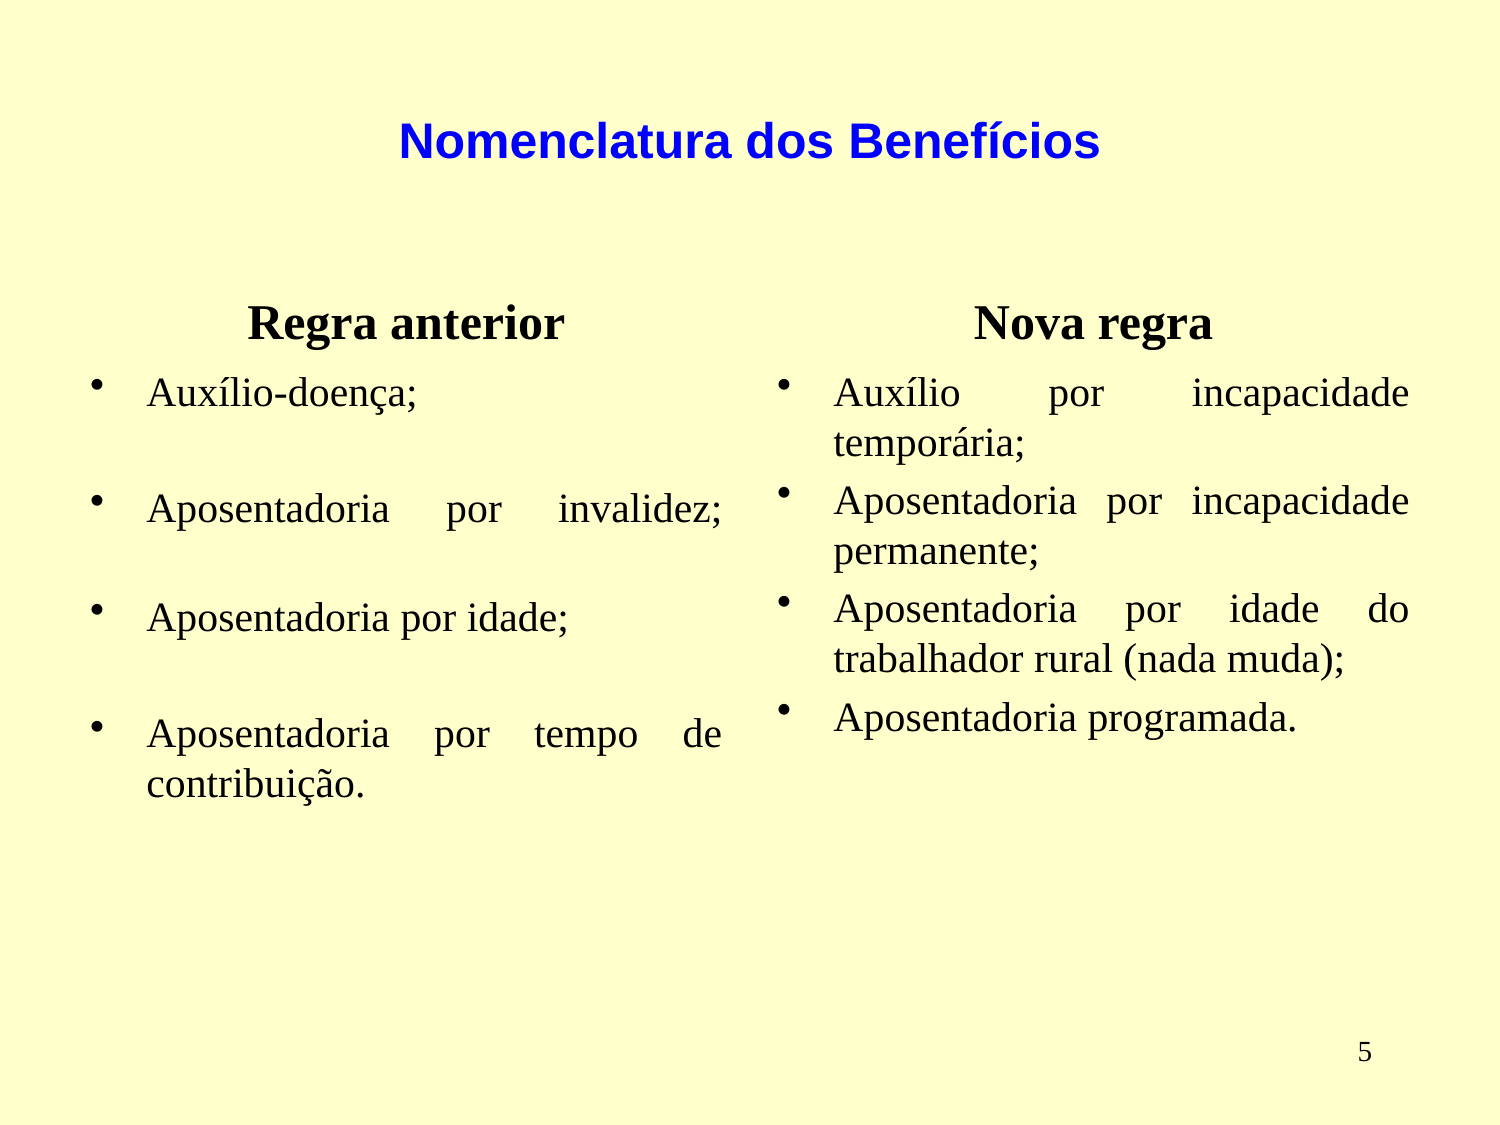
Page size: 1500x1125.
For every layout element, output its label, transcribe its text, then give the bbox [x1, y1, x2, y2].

list Regra anterior [74, 251, 738, 356]
list Auxílio por incapacidade temporária; Aposentadoria por incapacidade permanente; Aposentadoria por idade do trabalhador rural (nada muda); Aposentadoria programada. [761, 356, 1426, 1006]
title Nomenclatura dos Benefícios [74, 44, 1426, 233]
slide_number 5 [1074, 1024, 1388, 1101]
list Nova regra [761, 251, 1426, 356]
list Auxílio-doença; Aposentadoria por invalidez; Aposentadoria por idade; Aposentadoria por tempo de contribuição. [74, 356, 738, 1006]
